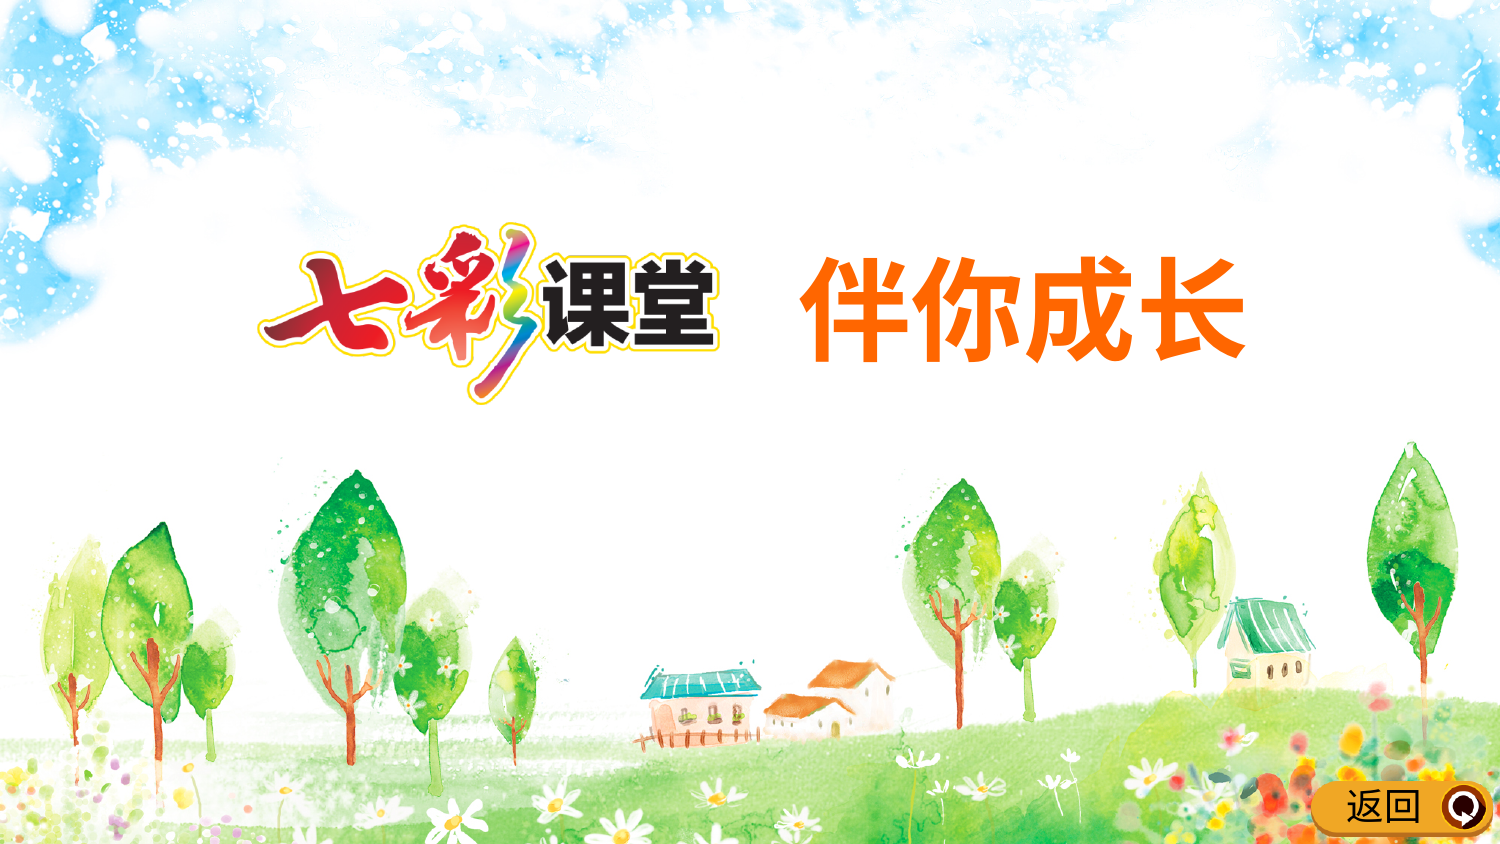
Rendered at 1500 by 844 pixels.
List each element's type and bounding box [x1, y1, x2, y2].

picture [0, 0, 1500, 844]
text_box [253, 220, 1316, 407]
